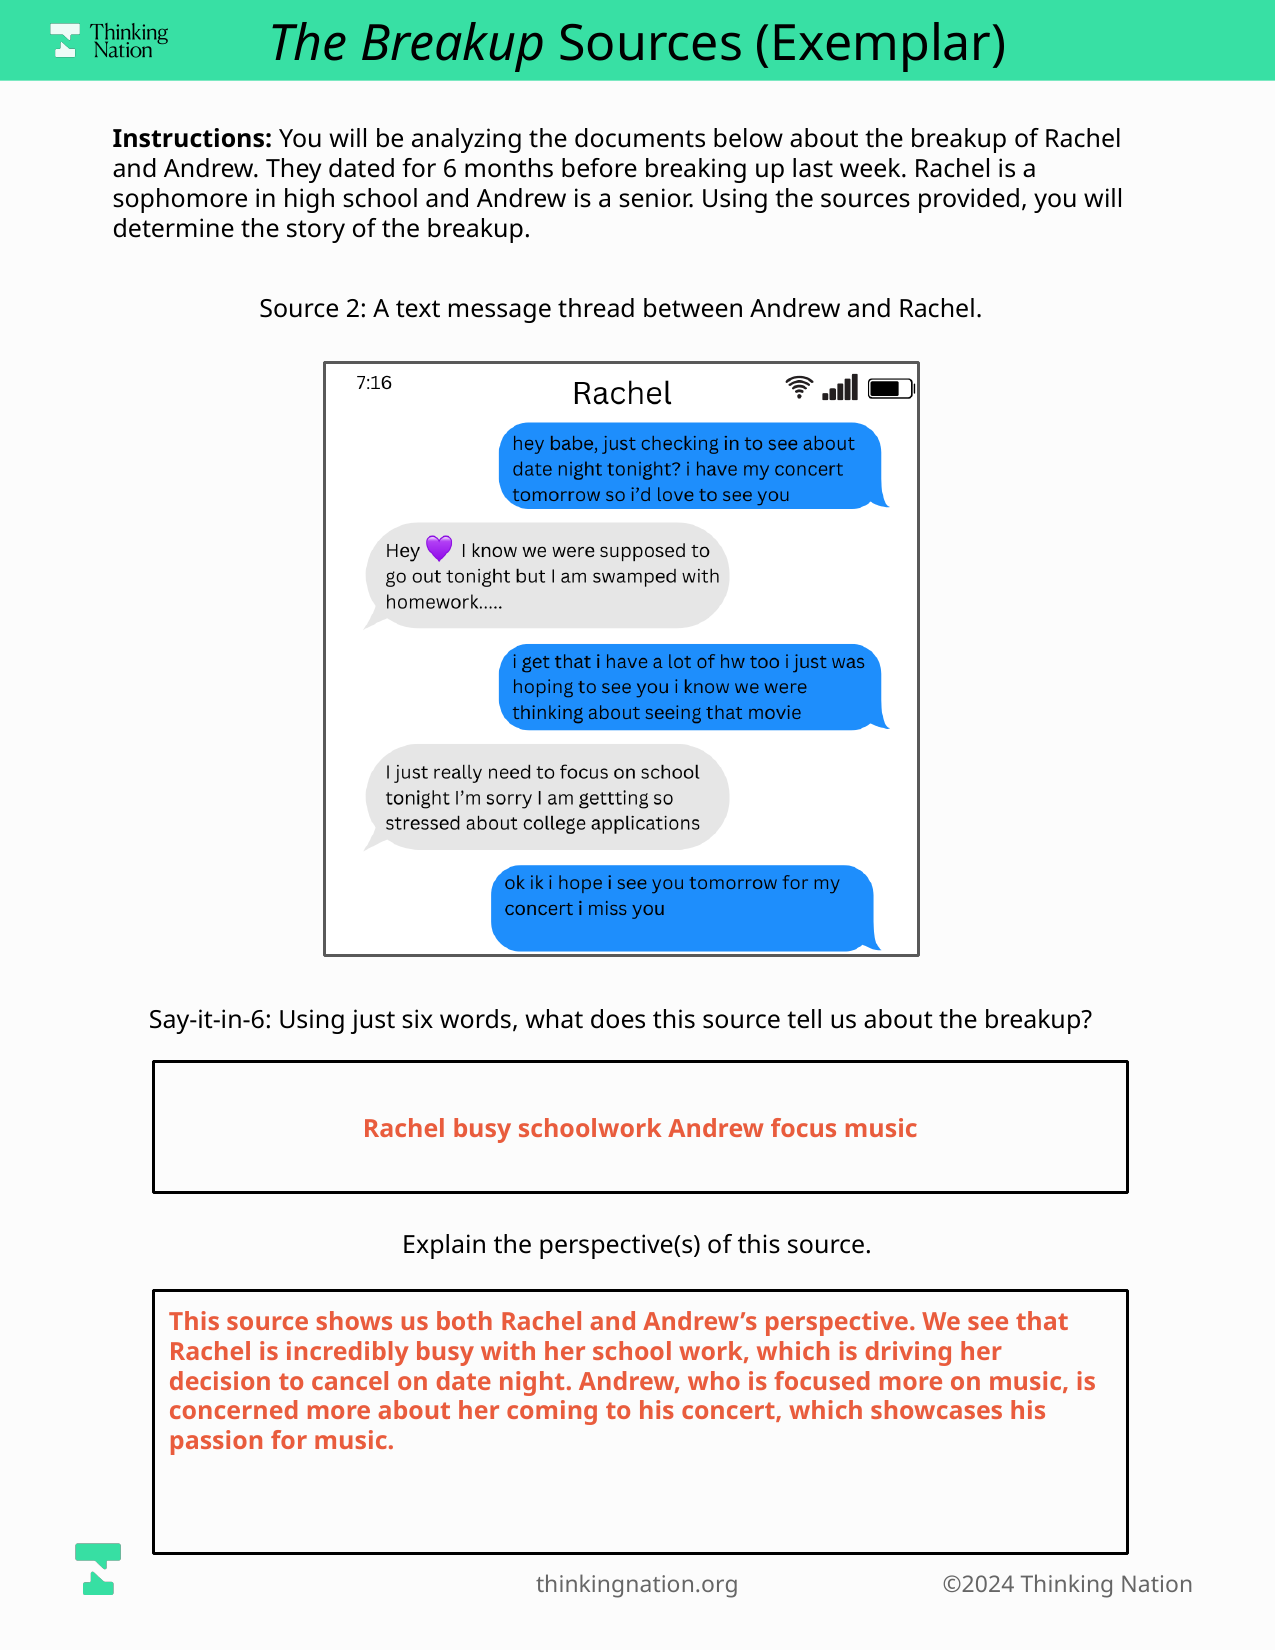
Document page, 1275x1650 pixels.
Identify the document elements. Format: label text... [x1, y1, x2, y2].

picture [36, 12, 172, 69]
text_box [456, 1534, 1275, 1613]
text_box Say-it-in-6: Using just six words, what does this source tell us about the breakup? [129, 984, 1114, 1049]
text_box The Breakup Sources (Exemplar) [0, 0, 1275, 81]
text_box Instructions: You will be analyzing the documents below about the breakup of Rachel and Andrew. They dated for 6 months before breaking up last week. Rachel is a sophomore in high school and Andrew is a senior. Using the sources provided, you will determine the story of the breakup. [97, 107, 1178, 258]
text_box Rachel busy schoolwork Andrew focus music [153, 1061, 1128, 1193]
picture [326, 363, 917, 955]
picture [62, 1533, 134, 1605]
text_box This source shows us both Rachel and Andrew’s perspective. We see that Rachel is incredibly busy with her school work, which is driving her decision to cancel on date night. Andrew, who is focused more on music, is concerned more about her coming to his concert, which showcases his passion for music. [153, 1290, 1128, 1554]
text_box Source 2: A text message thread between Andrew and Rachel. [97, 272, 1146, 337]
text_box Explain the perspective(s) of this source. [356, 1209, 919, 1274]
